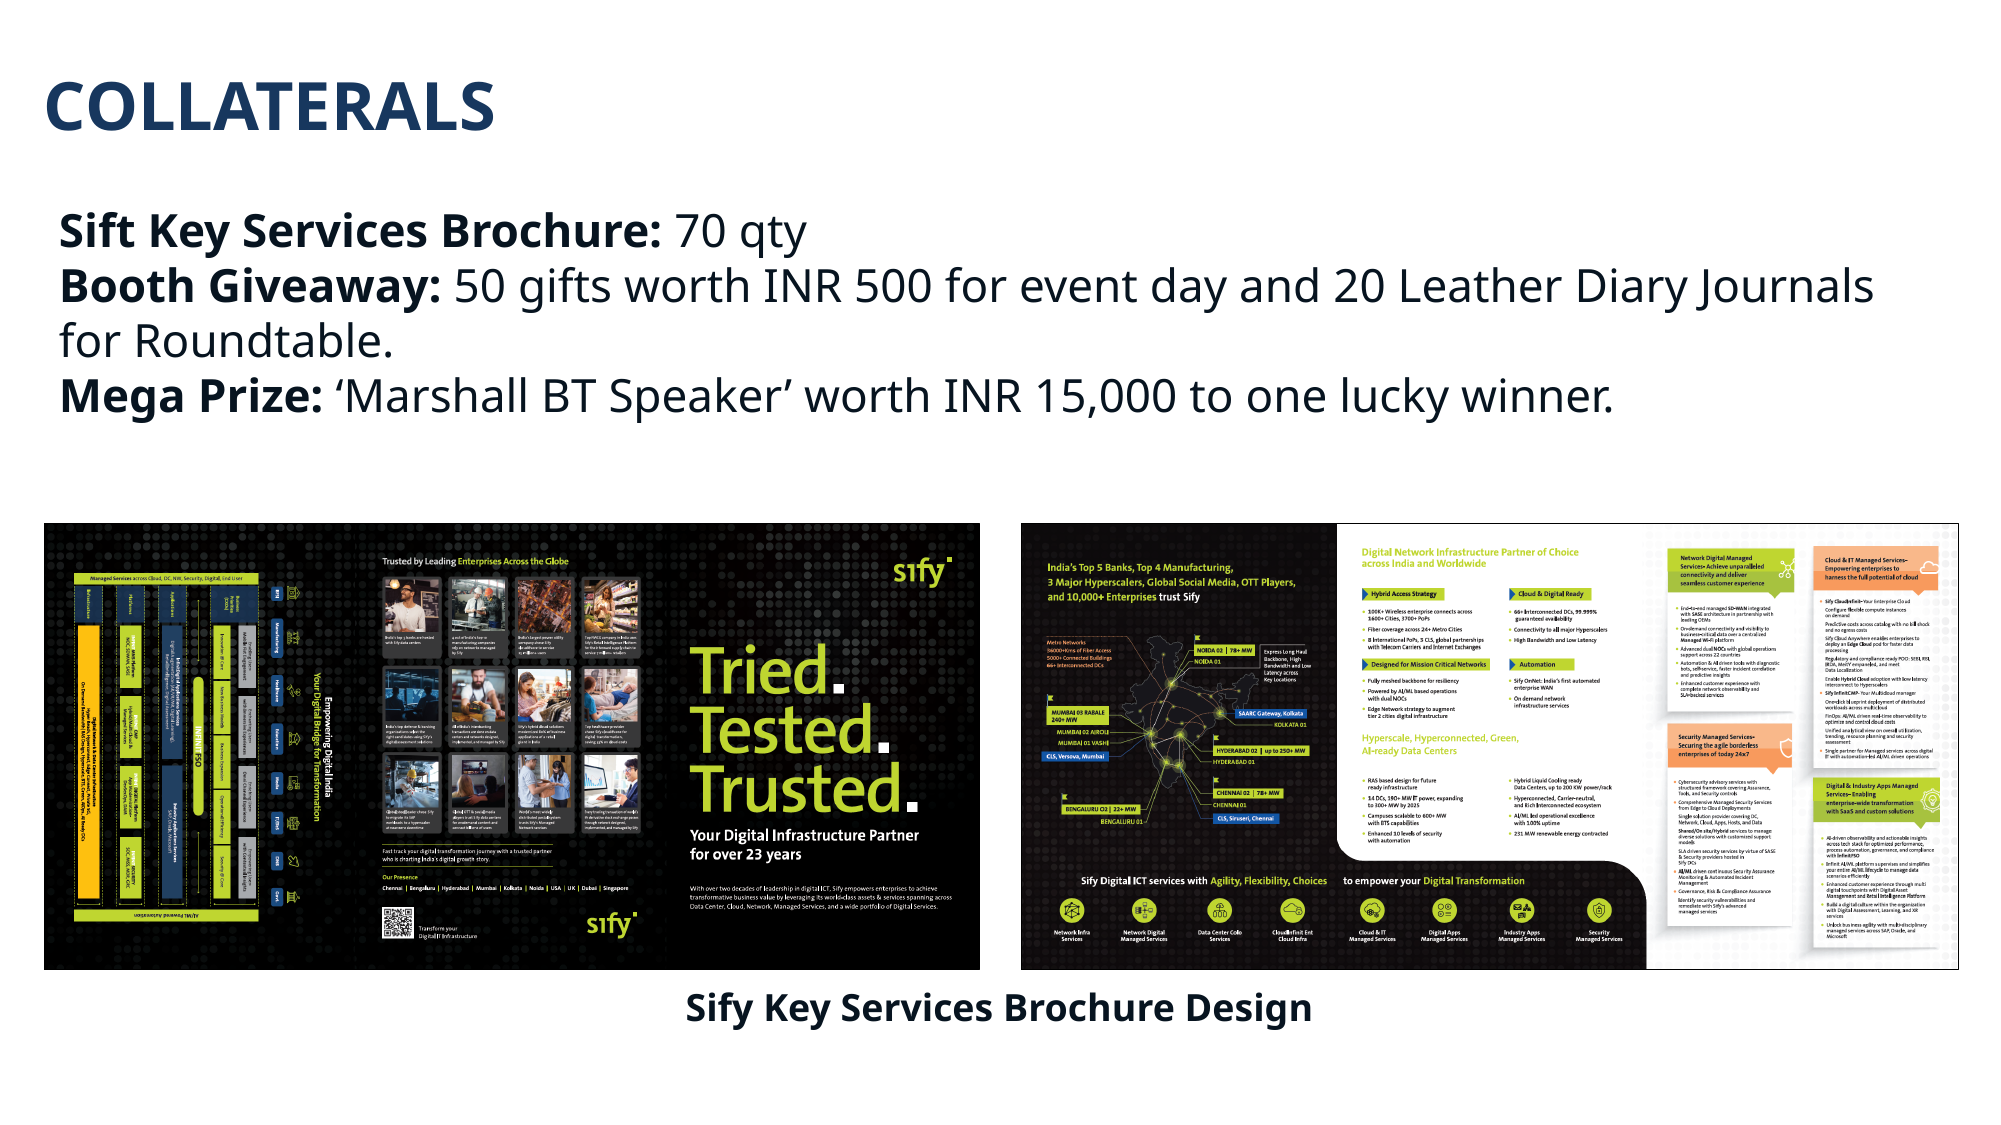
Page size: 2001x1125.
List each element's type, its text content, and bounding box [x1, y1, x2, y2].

picture [1020, 522, 1959, 970]
text_box Sift Key Services Brochure: 70 qty Booth Giveaway: 50 gifts worth INR 500 for event day and 20 Leather Diary Journals for Roundtable. Mega Prize: ‘Marshall BT Speaker’ worth INR 15,000 to one lucky winner. [43, 193, 1938, 429]
picture [43, 522, 979, 970]
text_box COLLATERALS [44, 56, 1872, 152]
text_box Sify Key Services Brochure Design [53, 976, 1947, 1037]
